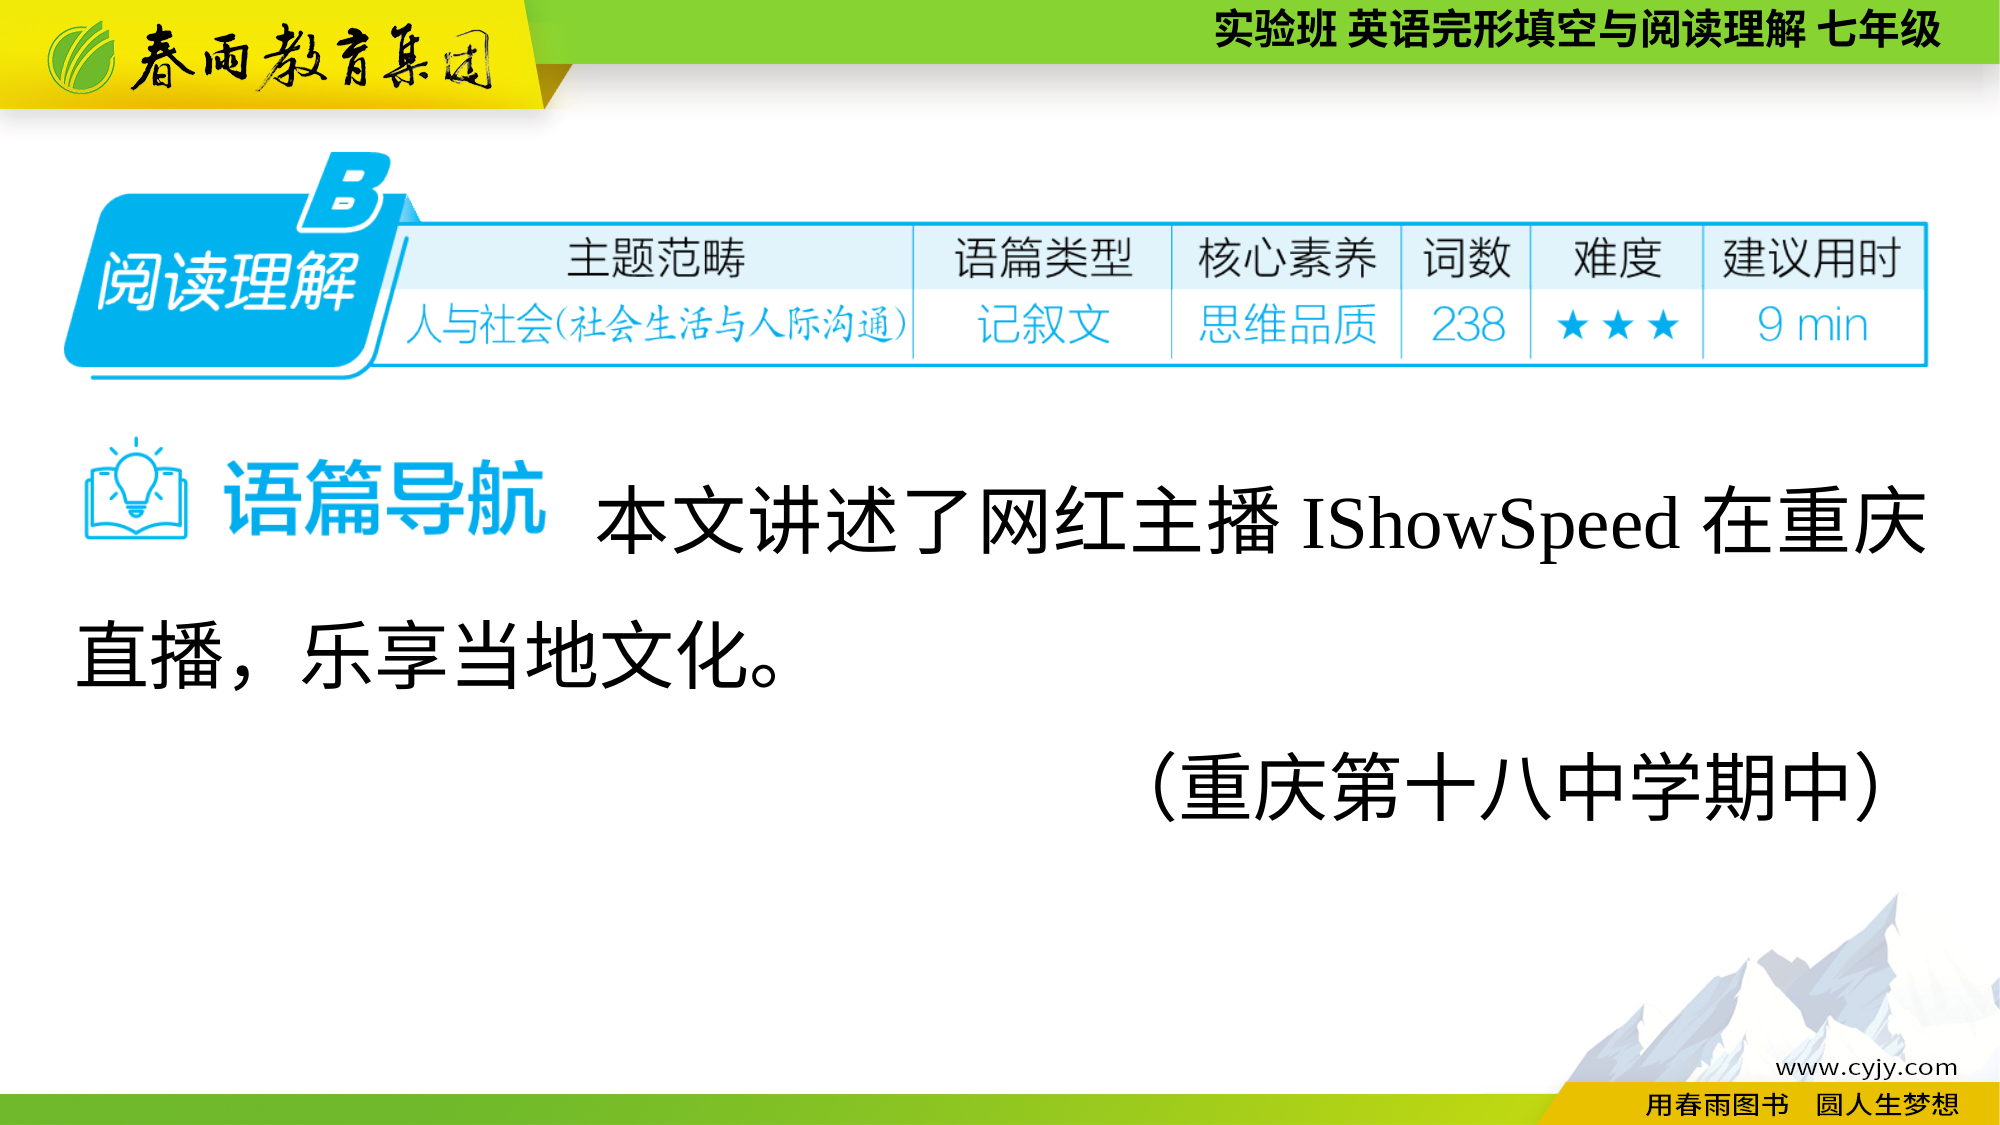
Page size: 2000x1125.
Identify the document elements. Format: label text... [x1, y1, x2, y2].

text_box 本文讲述了网红主播IShowSpeed在重庆直播，乐享当地文化。 [59, 420, 1944, 706]
text_box （重庆第十八中学期中） [1035, 688, 1944, 839]
picture [0, 0, 2000, 1125]
